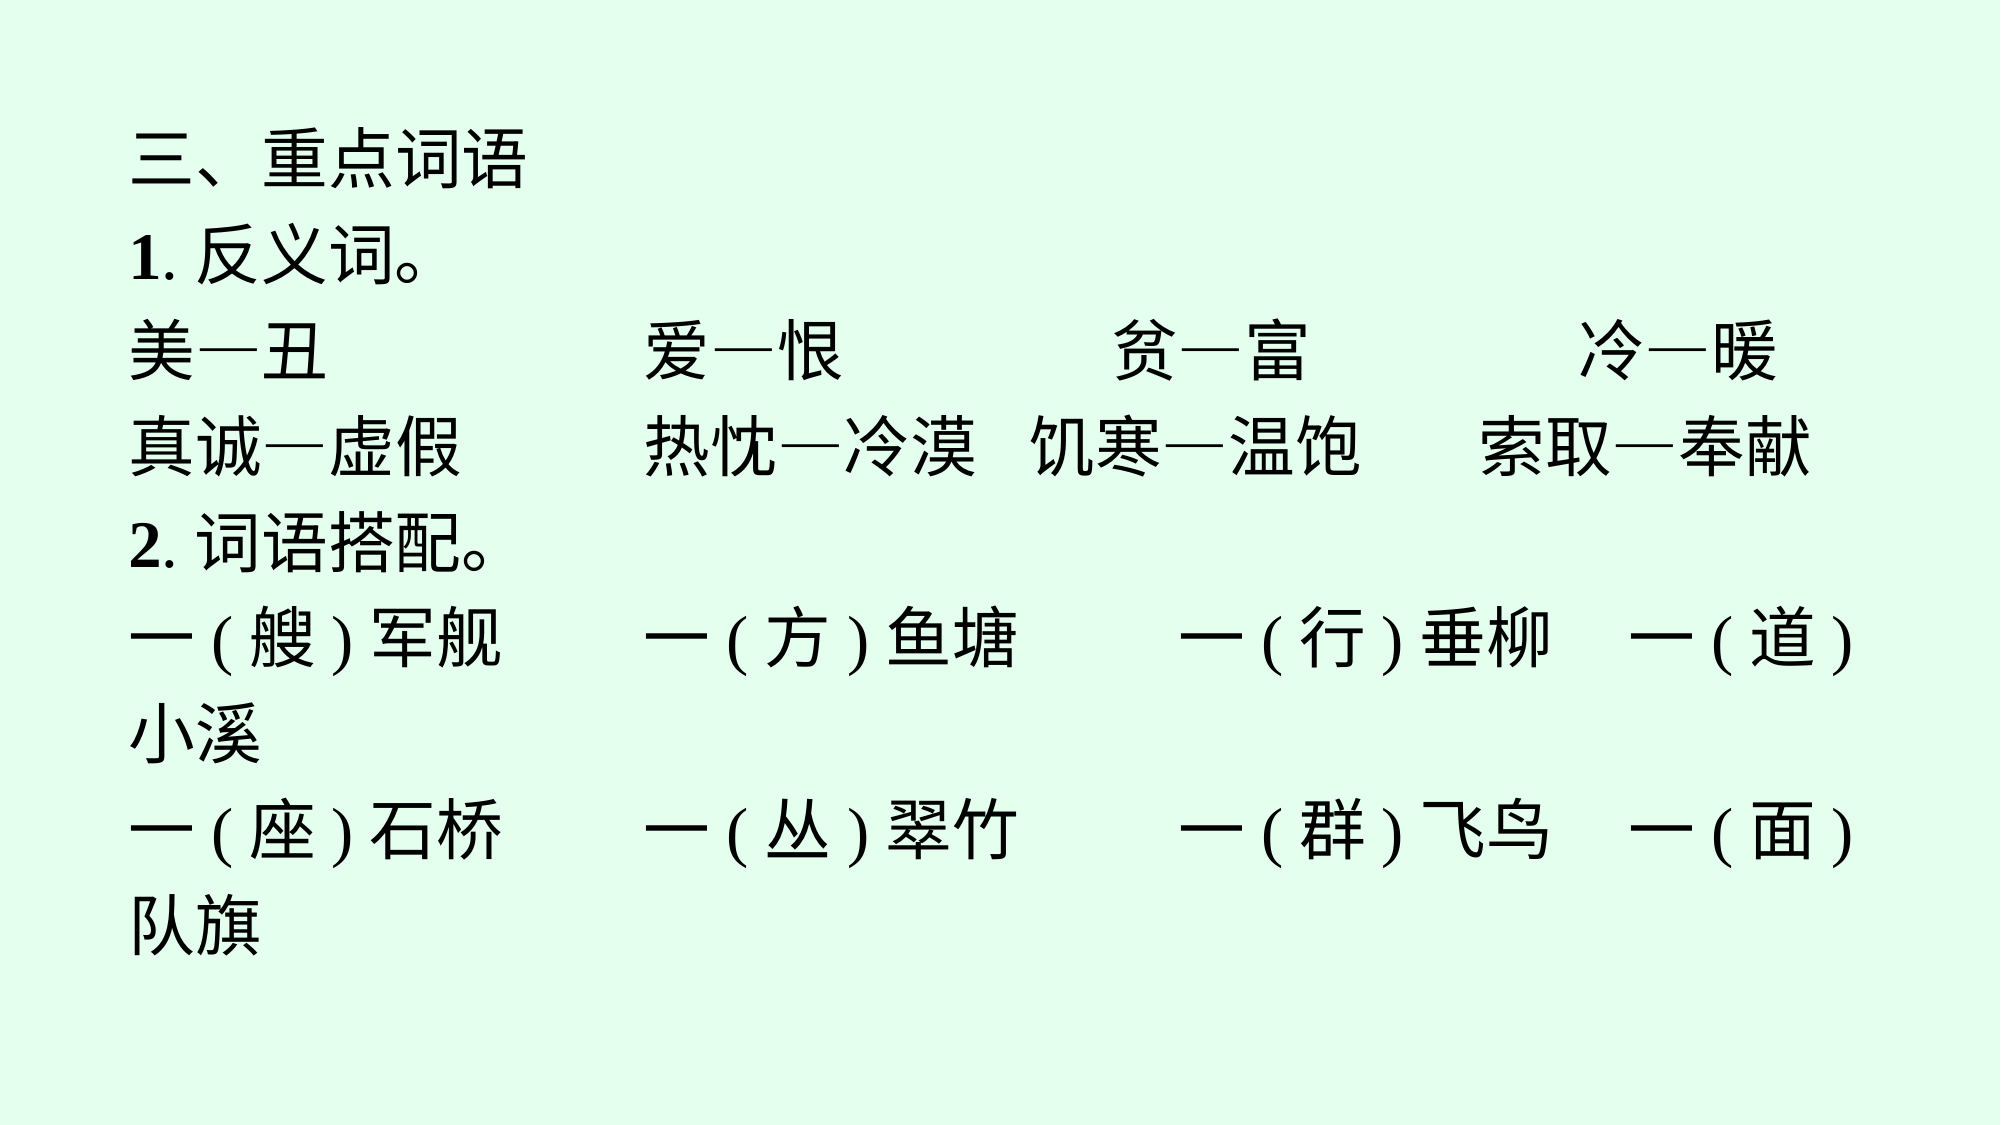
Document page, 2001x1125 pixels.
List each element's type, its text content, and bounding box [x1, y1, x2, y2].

text_box 三、重点词语 1.反义词。 美—丑 爱—恨 贫—富 冷—暖 真诚—虚假 热忱—冷漠 饥寒—温饱 索取—奉献 2.词语搭配。 一(艘)军舰 一(方)鱼塘 一(行)垂柳 一(道)小溪 一(座)石桥 一(丛)翠竹 一(群)飞鸟 一(面)队旗 [113, 93, 1887, 972]
